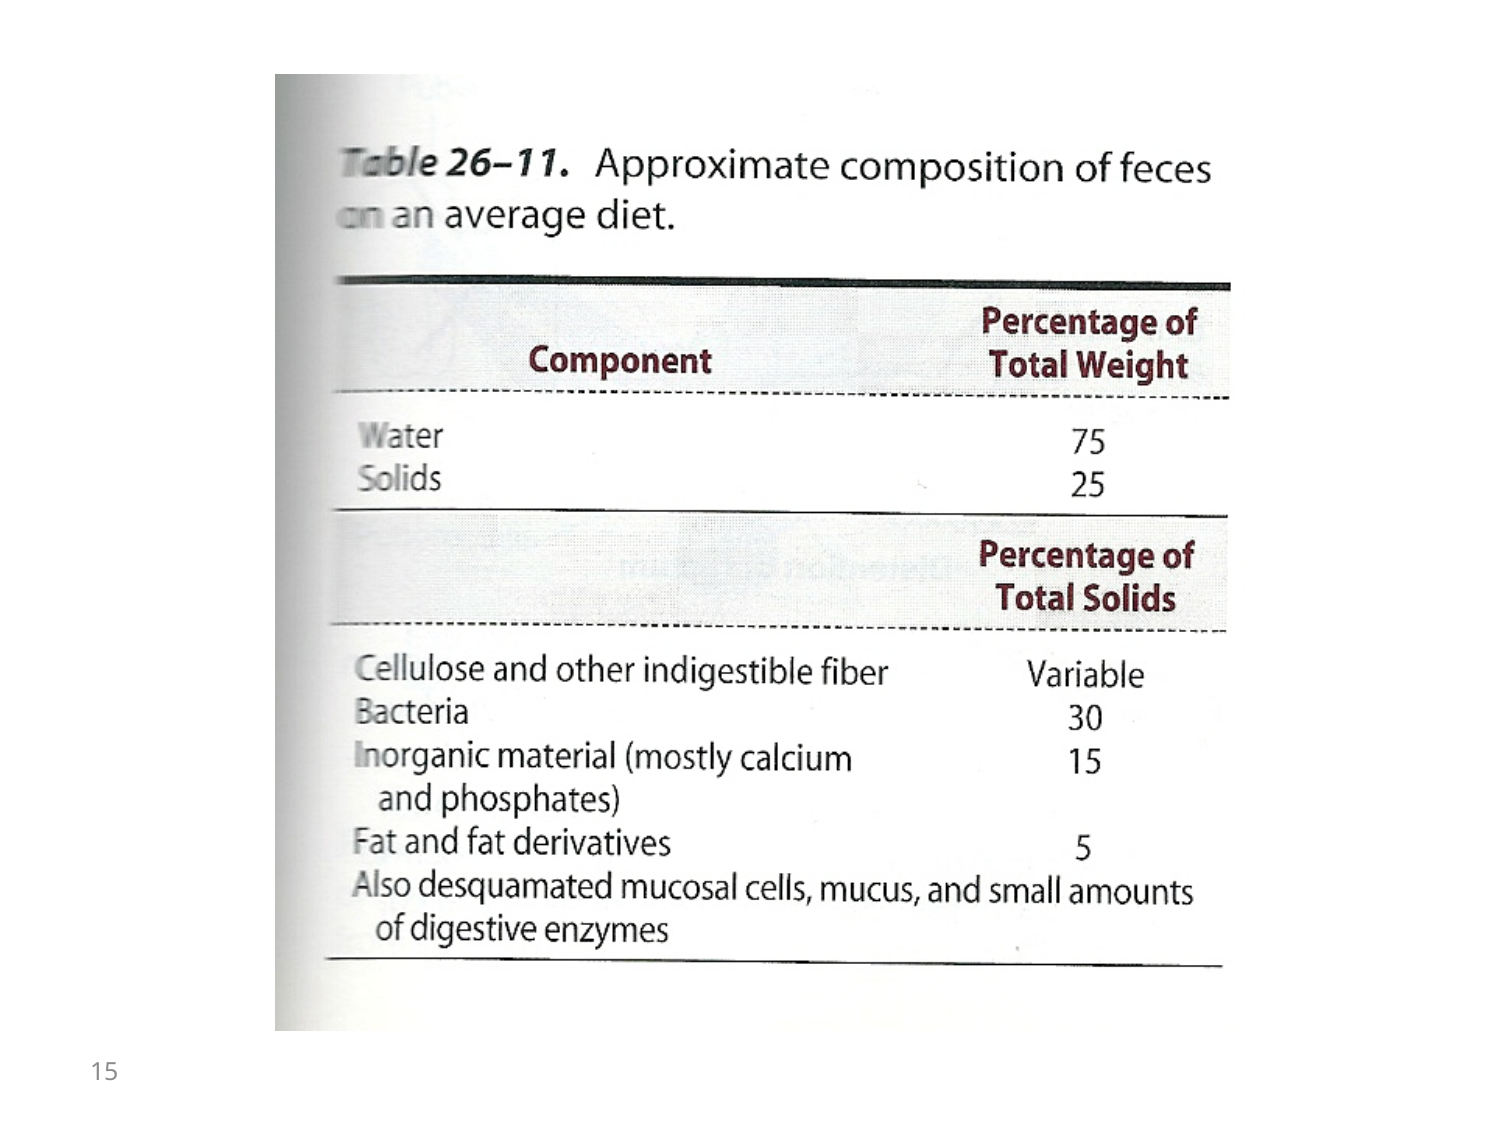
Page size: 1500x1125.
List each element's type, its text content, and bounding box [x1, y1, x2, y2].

slide_number 15 [75, 1042, 425, 1103]
picture [274, 74, 1245, 1031]
